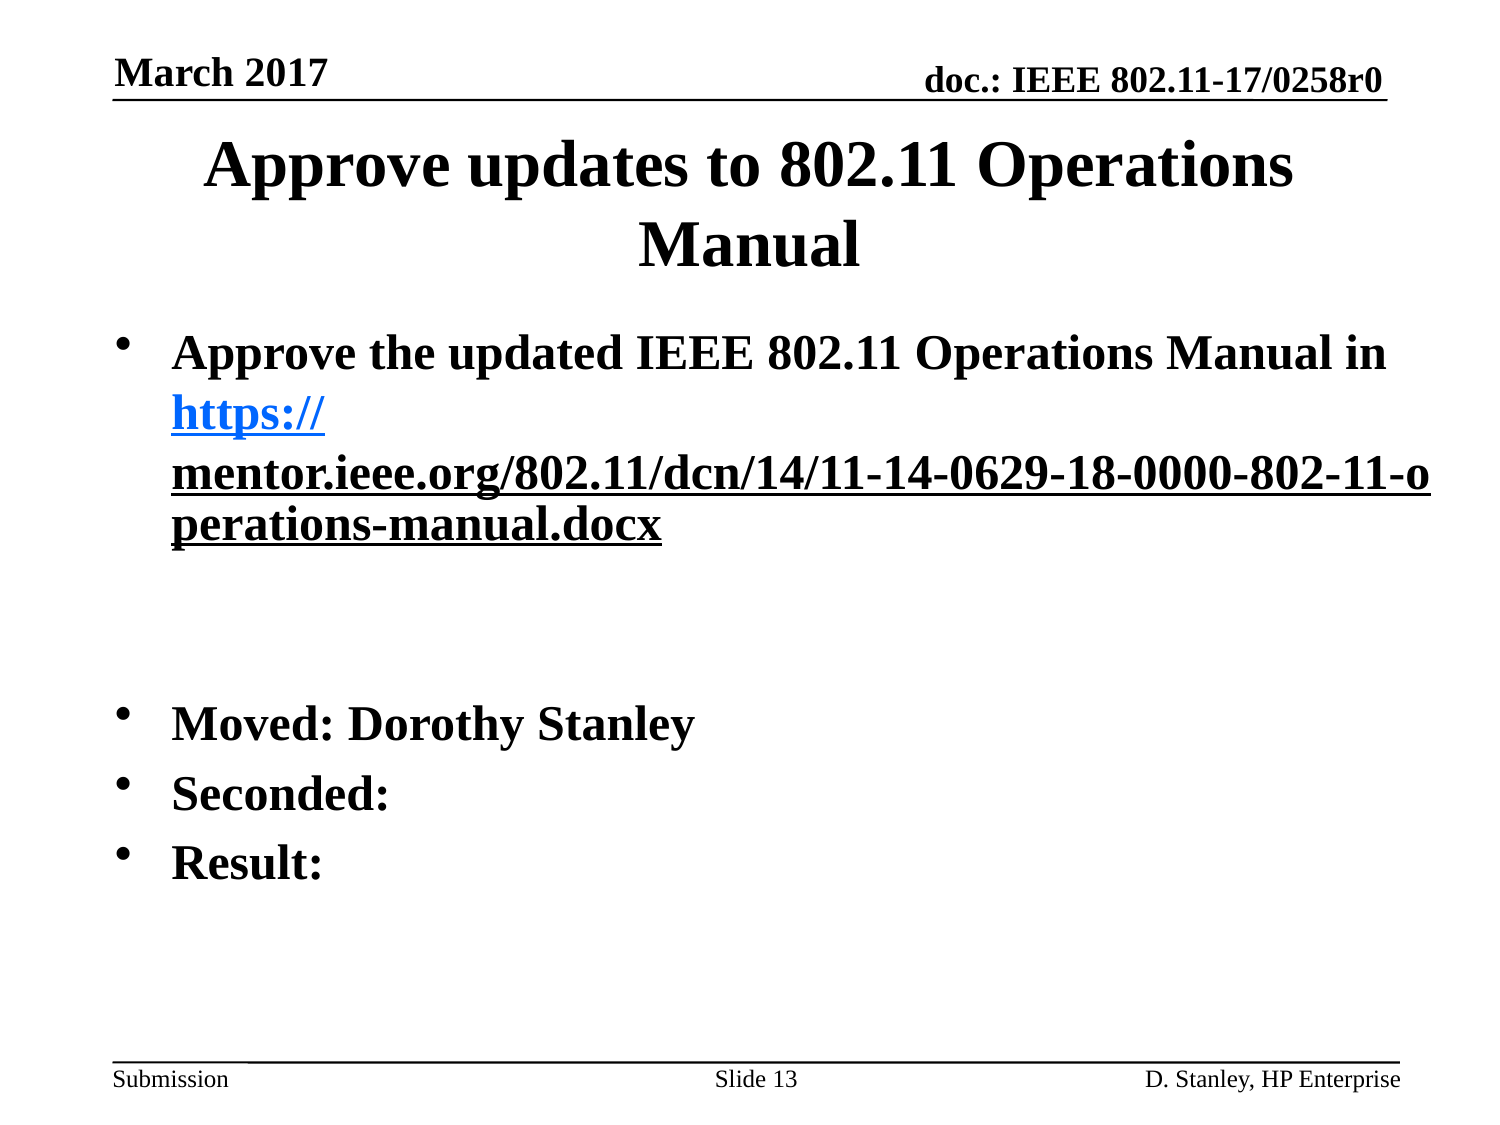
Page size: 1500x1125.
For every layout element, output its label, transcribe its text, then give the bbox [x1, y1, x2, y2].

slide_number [114, 49, 423, 95]
slide_number Slide 13 [712, 1061, 800, 1093]
footer D. Stanley, HP Enterprise [878, 1061, 1402, 1093]
title Approve updates to 802.11 Operations Manual [112, 112, 1388, 288]
list Approve the updated IEEE 802.11 Operations Manual in https://mentor.ieee.org/802.11/dcn/14/11-14-0629-18-0000-802-11-operations-manual.docx Moved: Dorothy Stanley Seconded: Result: [99, 312, 1463, 1050]
